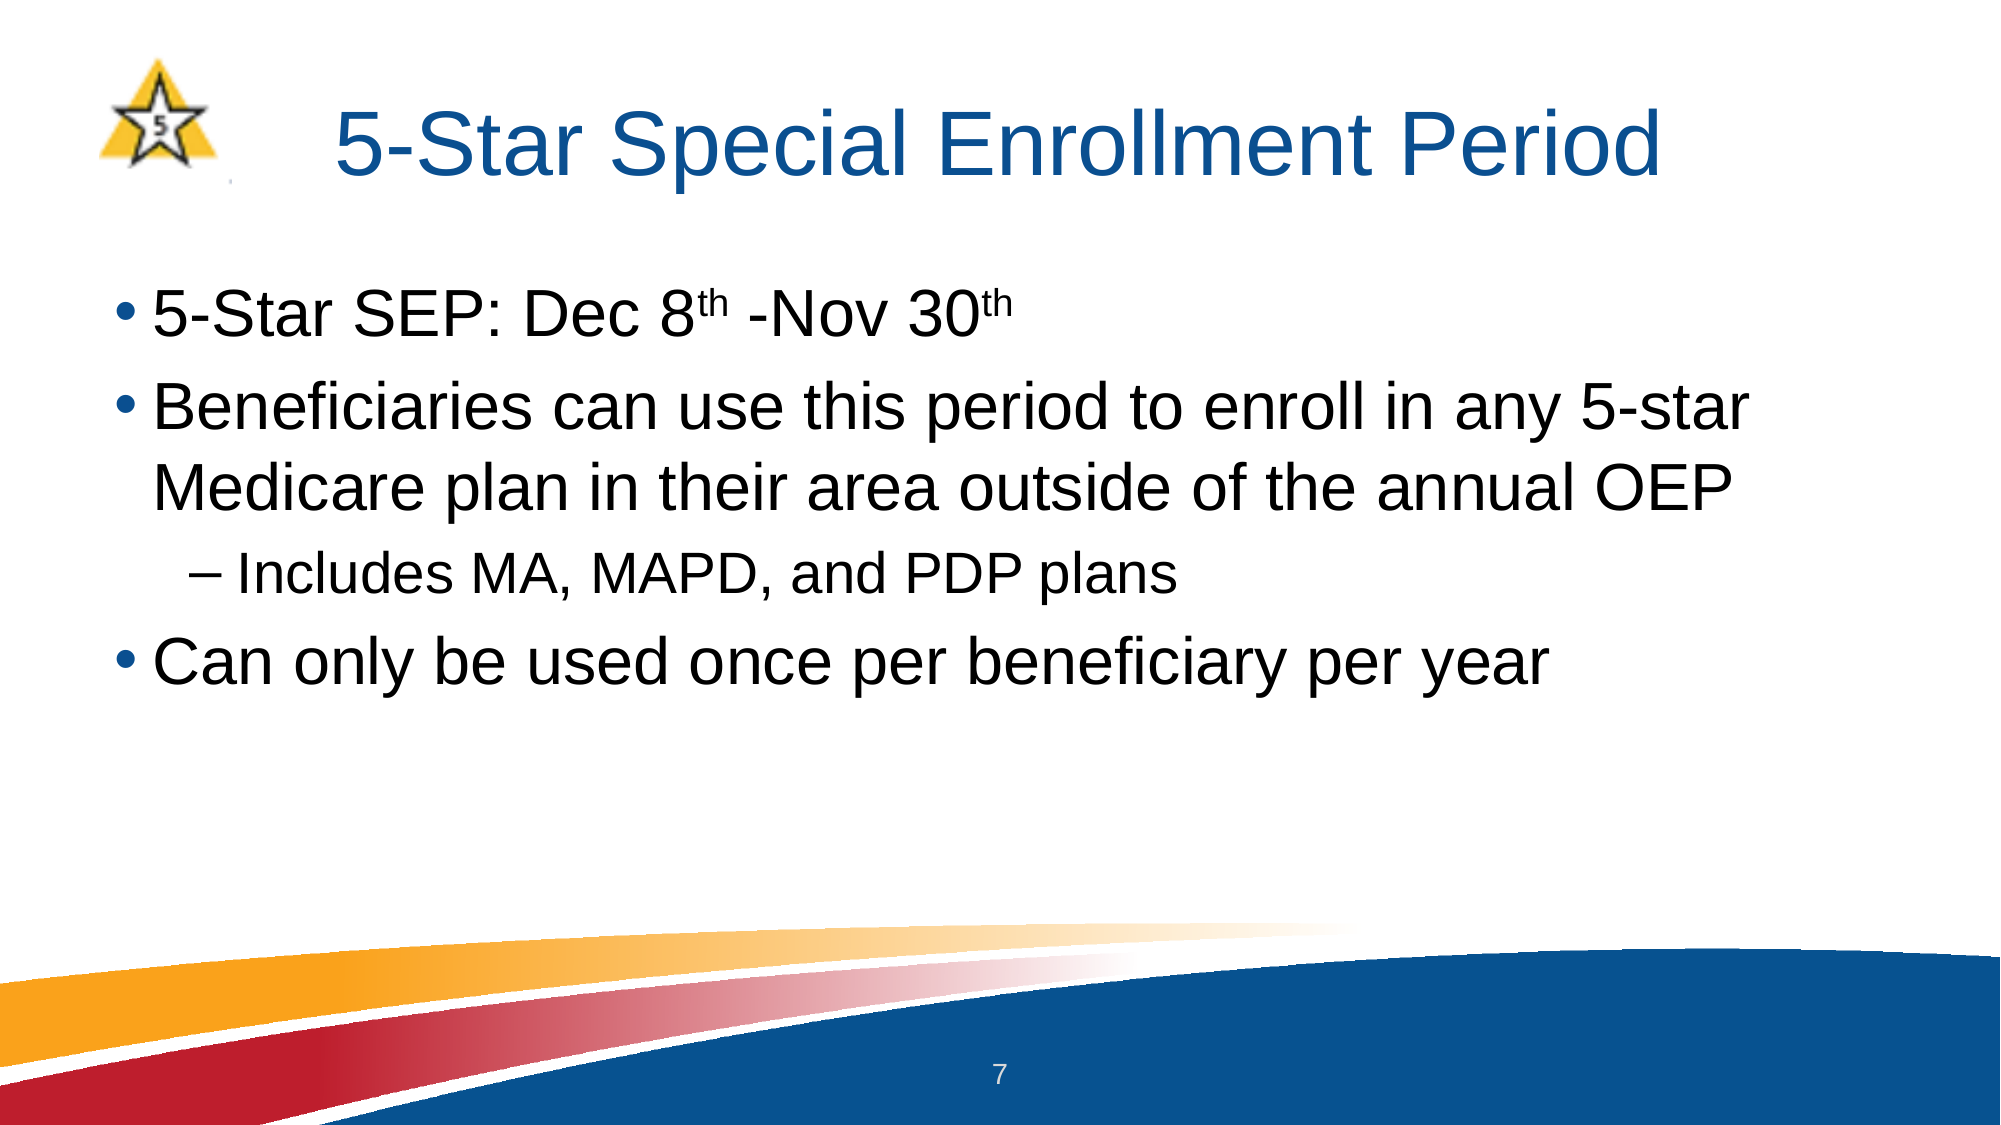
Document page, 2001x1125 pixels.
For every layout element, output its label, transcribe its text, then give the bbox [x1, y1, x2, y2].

title 5-Star Special Enrollment Period [99, 45, 1900, 233]
picture [0, 887, 2000, 1125]
slide_number 7 [766, 1042, 1234, 1103]
list 5-Star SEP: Dec 8th -Nov 30th Beneficiaries can use this period to enroll in any 5-star Medicare plan in their area outside of the annual OEP Includes MA, MAPD, and PDP plans Can only be used once per beneficiary per year [99, 262, 1900, 900]
picture [99, 37, 232, 202]
